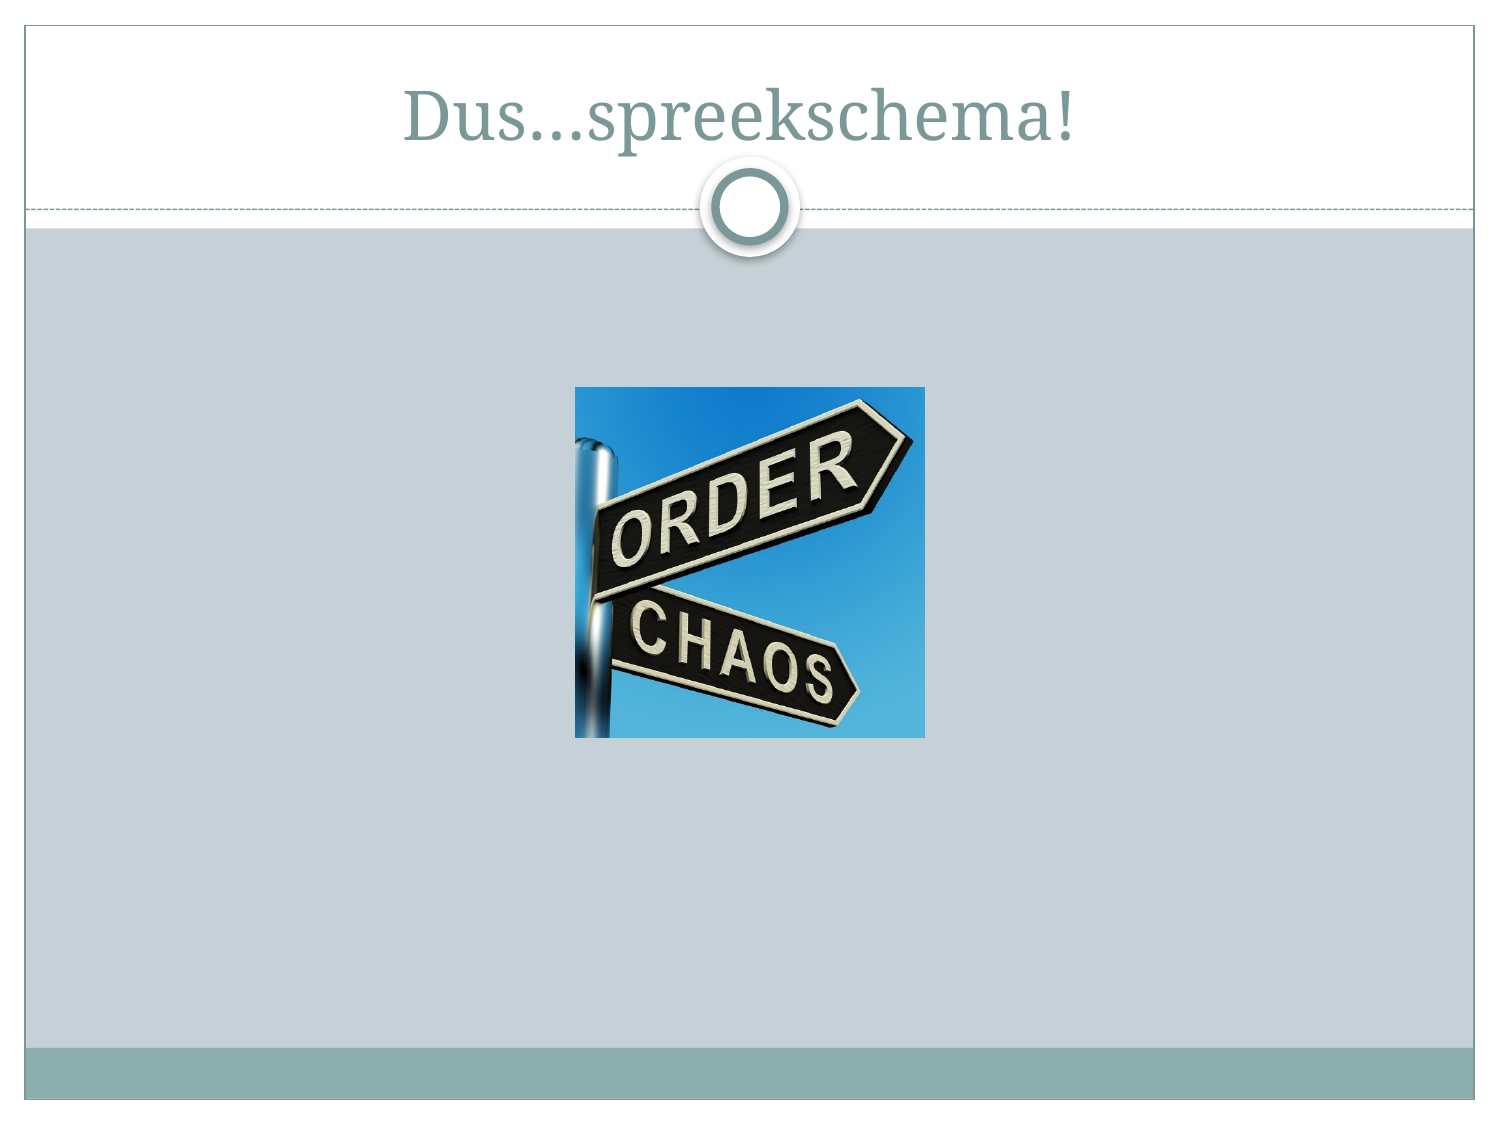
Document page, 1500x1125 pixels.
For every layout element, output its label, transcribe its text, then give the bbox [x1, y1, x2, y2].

picture [574, 387, 926, 738]
list [49, 250, 1445, 1001]
title Dus…spreekschema! [49, 37, 1450, 162]
